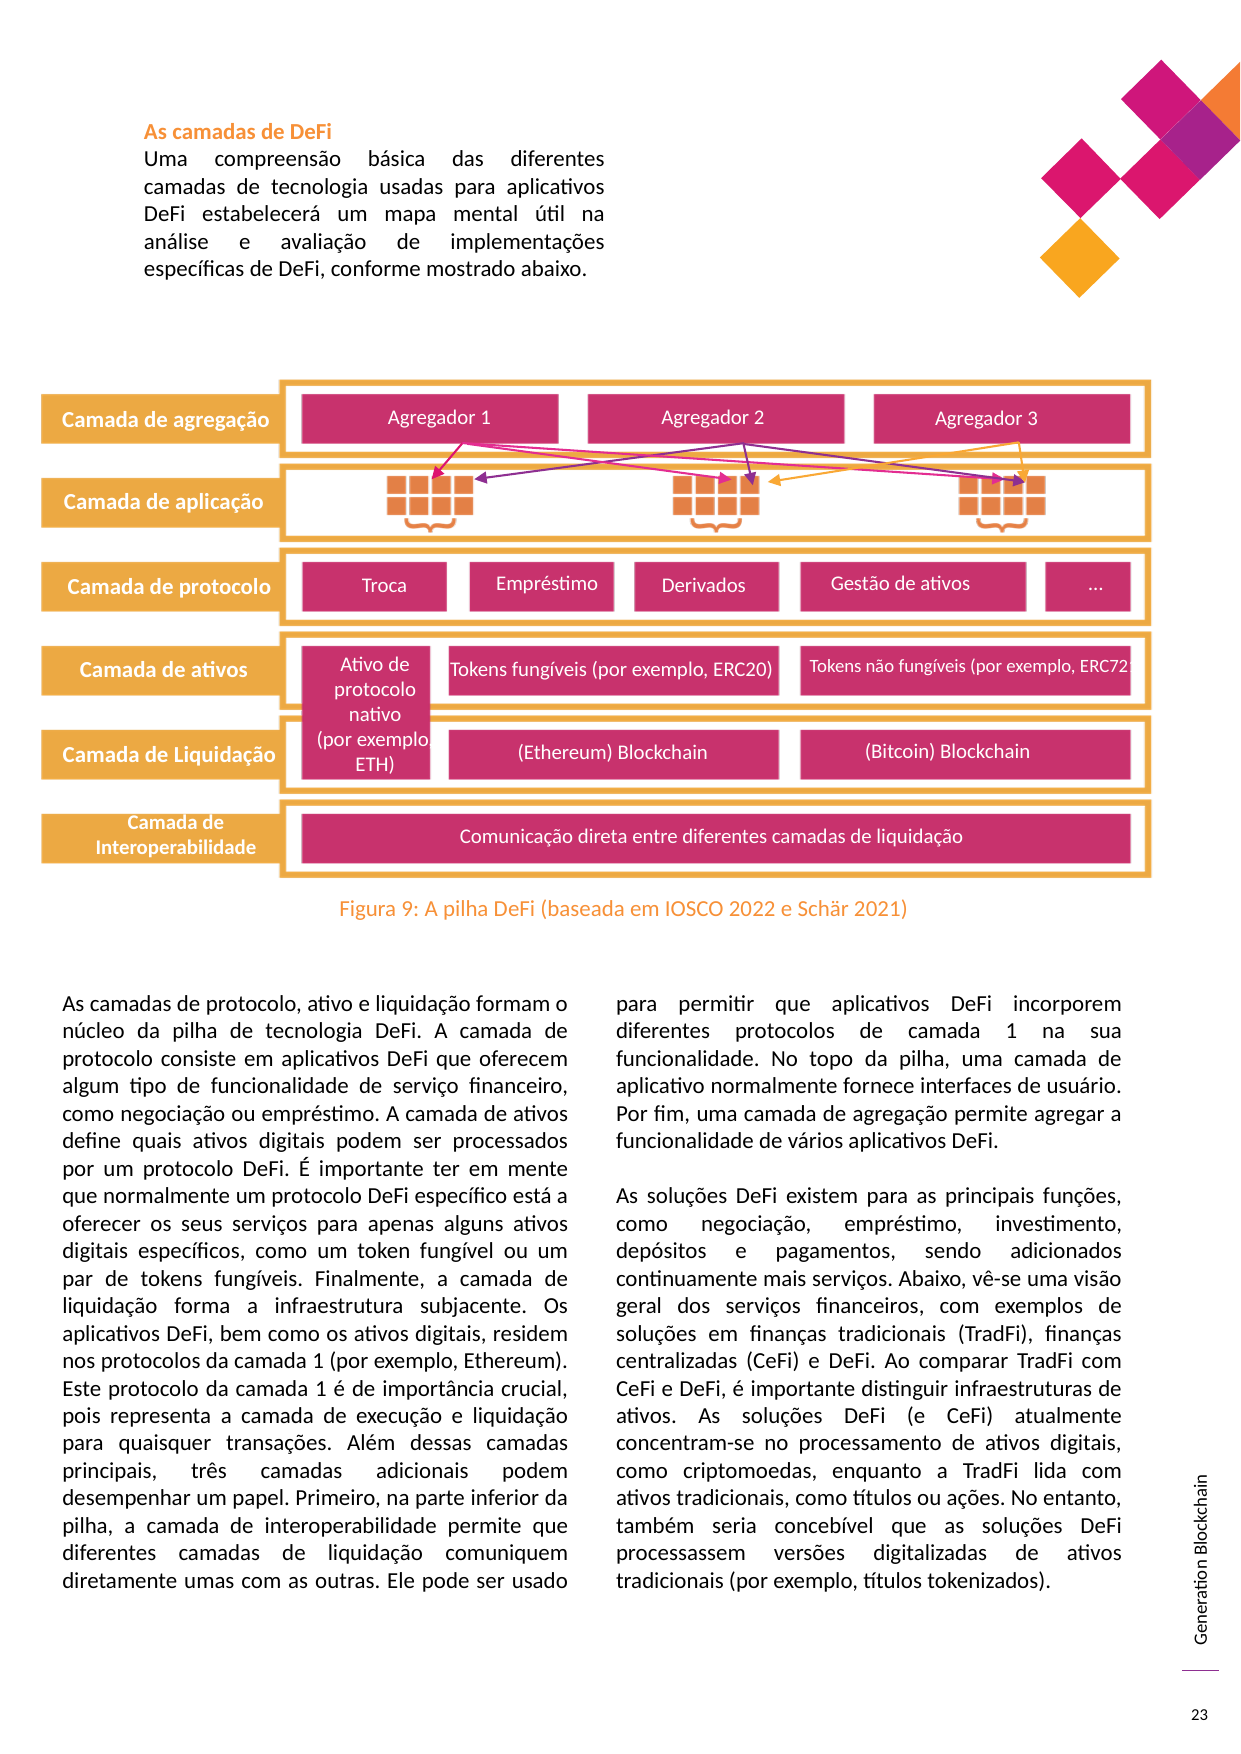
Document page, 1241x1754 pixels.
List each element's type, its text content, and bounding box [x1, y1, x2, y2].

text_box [732, 443, 743, 480]
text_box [466, 443, 732, 480]
picture [0, 358, 1241, 886]
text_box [462, 443, 466, 480]
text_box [743, 443, 1018, 483]
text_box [767, 442, 1019, 482]
slide_number 83 [1170, 1692, 1229, 1736]
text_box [1018, 442, 1025, 483]
text_box Figura 9: A pilha DeFi (baseada em IOSCO 2022 e Schär 2021) [129, 886, 1120, 929]
text_box As camadas de DeFi Uma compreensão básica das diferentes camadas de tecnologia usadas para aplicativos DeFi estabelecerá um mapa mental útil na análise e avaliação de implementações específicas de DeFi, conforme mostrado abaixo. [129, 109, 620, 212]
text_box As camadas de protocolo, ativo e liquidação formam o núcleo da pilha de tecnologia DeFi. A camada de protocolo consiste em aplicativos DeFi que oferecem algum tipo de funcionalidade de serviço financeiro, como negociação ou empréstimo. A camada de ativos define quais ativos digitais podem ser processados por um protocolo DeFi. É importante ter em mente que normalmente um protocolo DeFi específico está a oferecer os seus serviços para apenas alguns ativos digitais específicos, como um token fungível ou um par de tokens fungíveis. Finalmente, a camada de liquidação forma a infraestrutura subjacente. Os aplicativos DeFi, bem como os ativos digitais, residem nos protocolos da camada 1 (por exemplo, Ethereum). Este protocolo da camada 1 é de importância crucial, pois representa a camada de execução e liquidação para quaisquer transações. Além dessas camadas principais, três camadas adicionais podem desempenhar um papel. Primeiro, na parte inferior da pilha, a camada de interoperabilidade permite que diferentes camadas de liquidação comuniquem diretamente umas com as outras. Ele pode ser usado para permitir que aplicativos DeFi incorporem diferentes protocolos de camada 1 na sua funcionalidade. No topo da pilha, uma camada de aplicativo normalmente fornece interfaces de usuário. Por fim, uma camada de agregação permite agregar a funcionalidade de vários aplicativos DeFi. As soluções DeFi existem para as principais funções, como negociação, empréstimo, investimento, depósitos e pagamentos, sendo adicionados continuamente mais serviços. Abaixo, vê-se uma visão geral dos serviços financeiros, com exemplos de soluções em finanças tradicionais (TradFi), finanças centralizadas (CeFi) e DeFi. Ao comparar TradFi com CeFi e DeFi, é importante distinguir infraestruturas de ativos. As soluções DeFi (e CeFi) atualmente concentram-se no processamento de ativos digitais, como criptomoedas, enquanto a TradFi lida com ativos tradicionais, como títulos ou ações. No entanto, também seria concebível que as soluções DeFi processassem versões digitalizadas de ativos tradicionais (por exemplo, títulos tokenizados). [47, 981, 1138, 1614]
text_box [431, 443, 462, 480]
